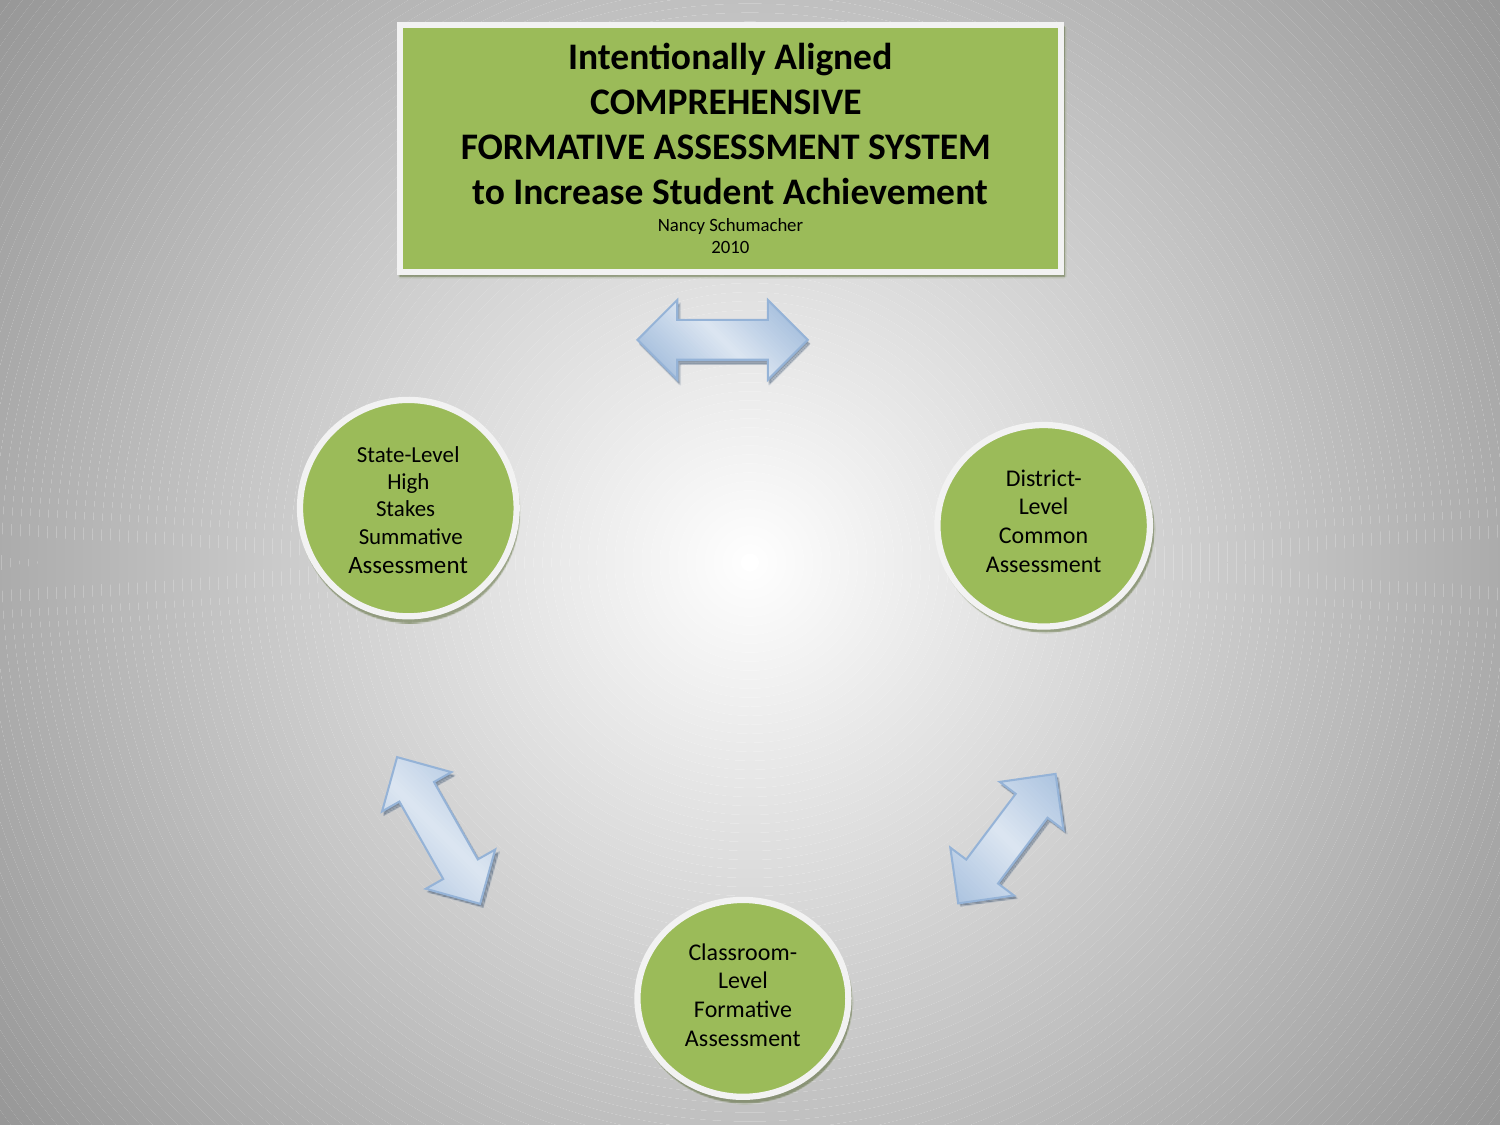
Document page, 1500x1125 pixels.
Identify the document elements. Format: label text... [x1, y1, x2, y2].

text_box Classroom-Level Formative Assessment [637, 930, 849, 1097]
text_box [0, 0, 1500, 75]
text_box Intentionally Aligned COMPREHENSIVE FORMATIVE ASSESSMENT SYSTEM to Increase Student Achievement Nancy Schumacher 2010 [399, 75, 1061, 272]
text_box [387, 374, 1066, 922]
text_box [637, 299, 808, 373]
text_box State-Level High Stakes Summative Assessment [300, 403, 382, 614]
text_box District-Level Common Assessment [1069, 427, 1150, 624]
